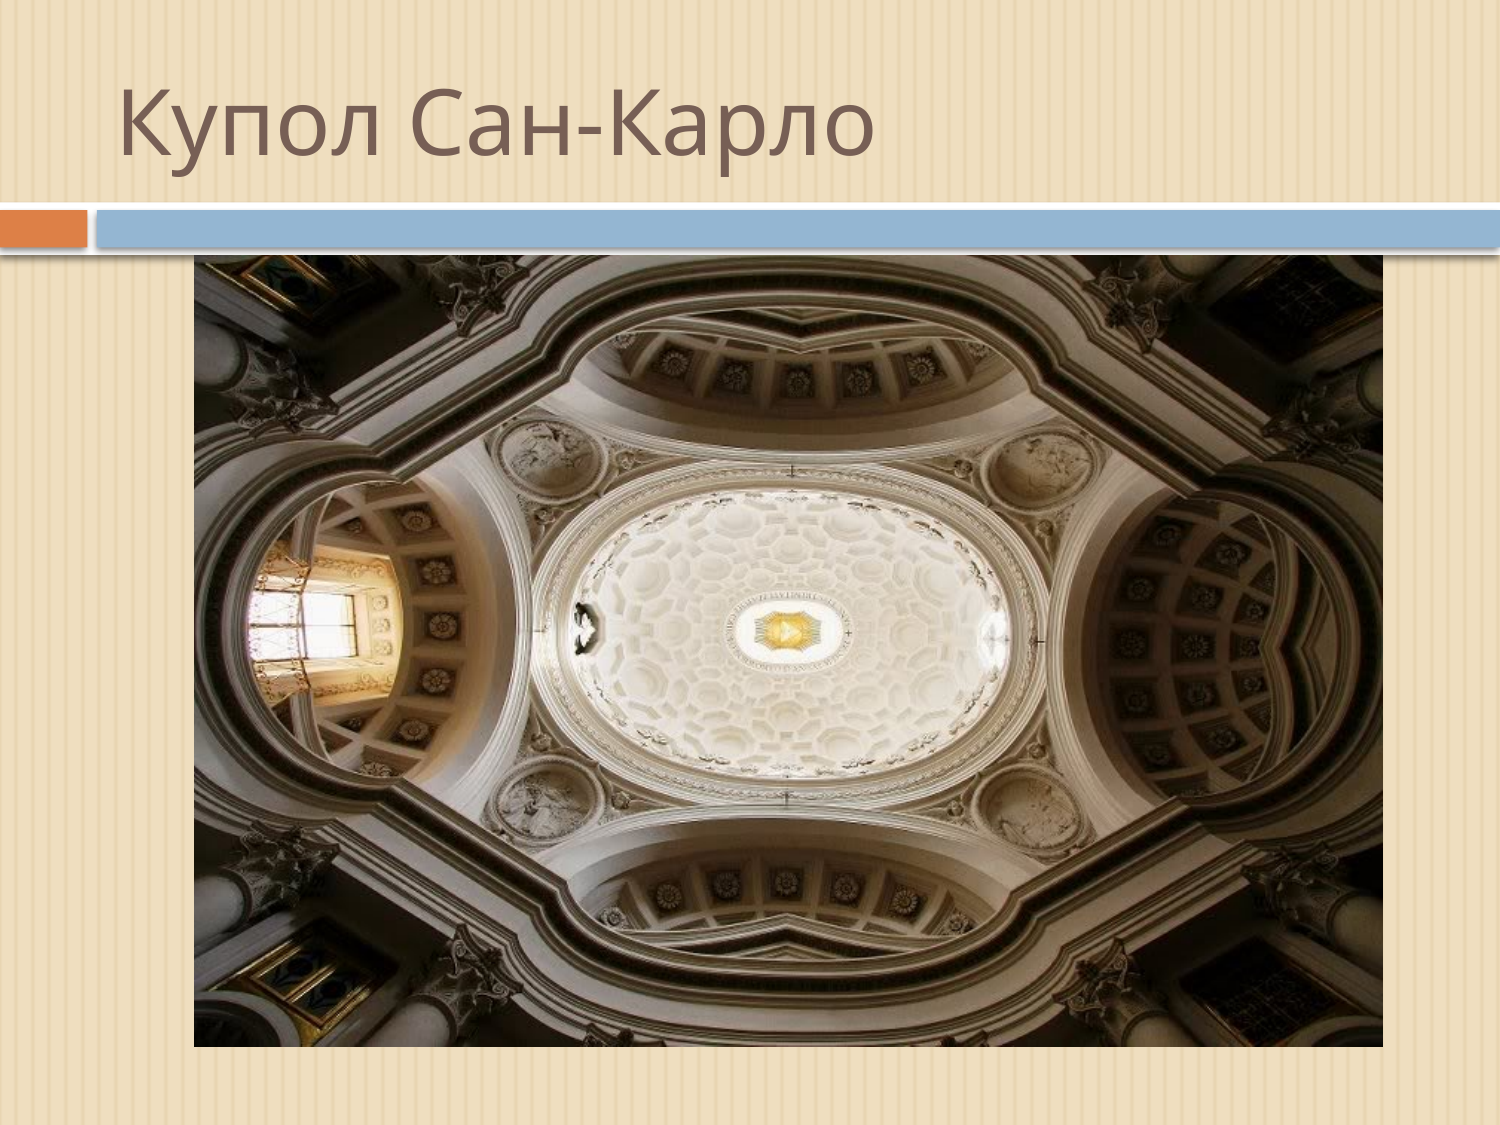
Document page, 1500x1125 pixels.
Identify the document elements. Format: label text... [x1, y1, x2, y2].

title Купол Сан-Карло [100, 37, 1438, 200]
picture [194, 255, 1383, 1048]
